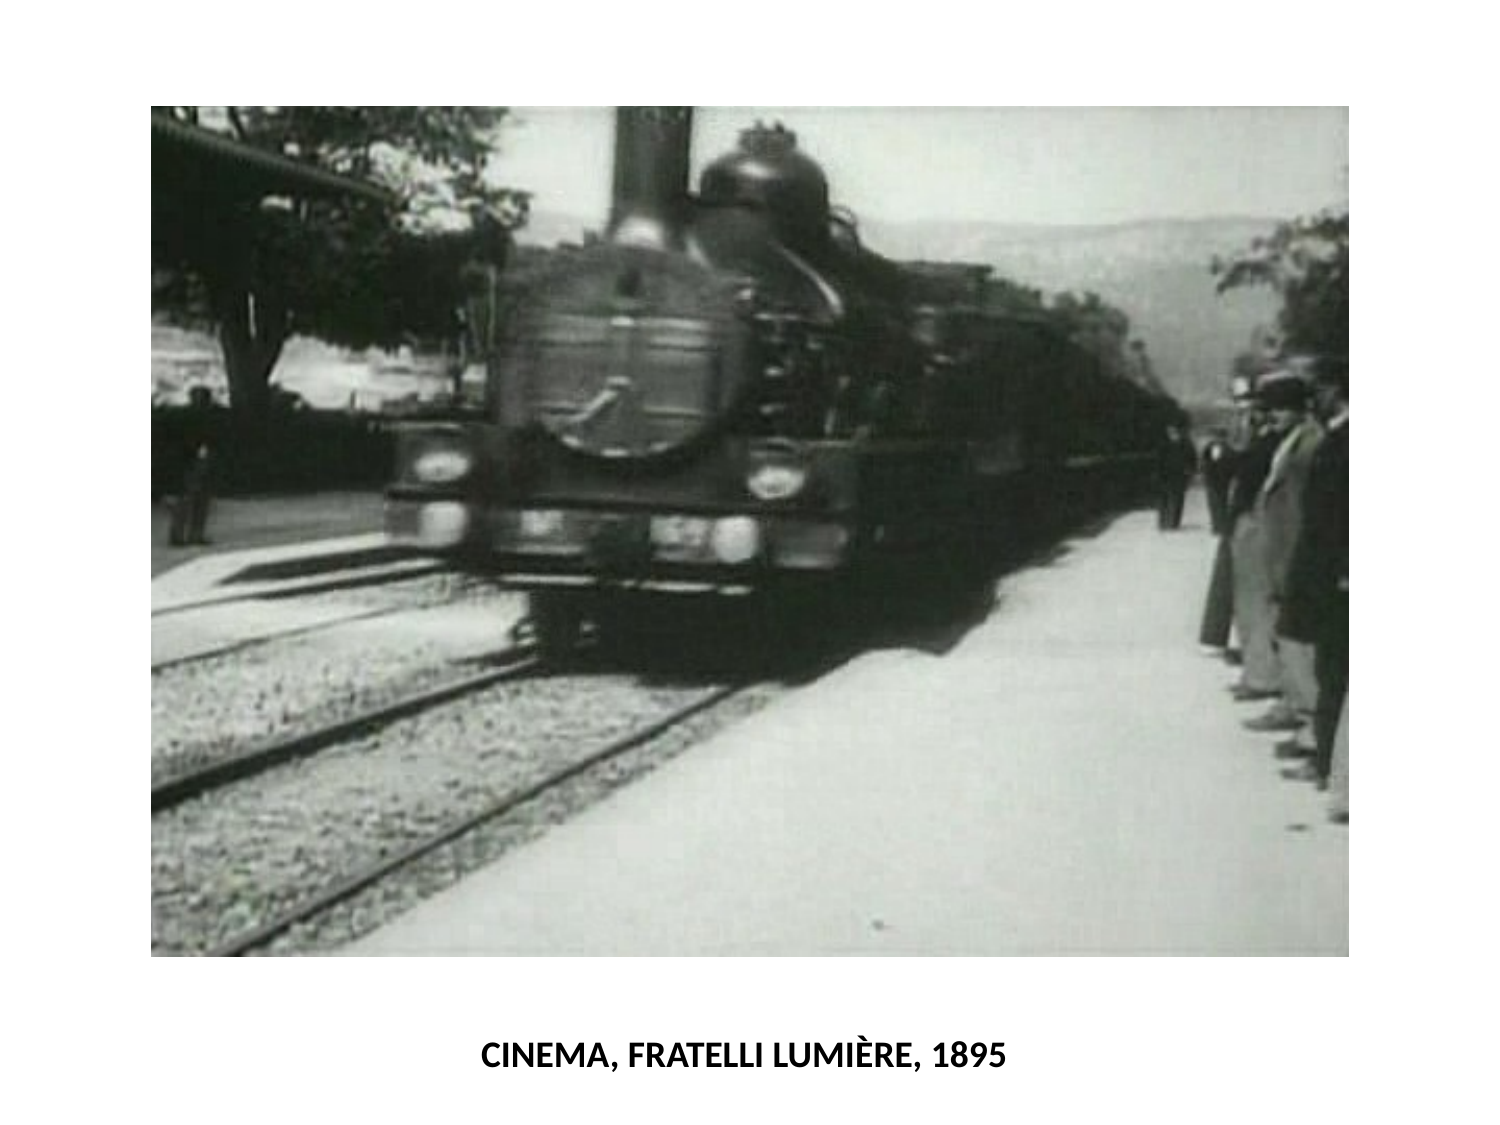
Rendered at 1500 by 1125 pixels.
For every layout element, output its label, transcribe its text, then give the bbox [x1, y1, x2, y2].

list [150, 105, 1350, 957]
text_box CINEMA, FRATELLI LUMIÈRE, 1895 [159, 1023, 1329, 1083]
